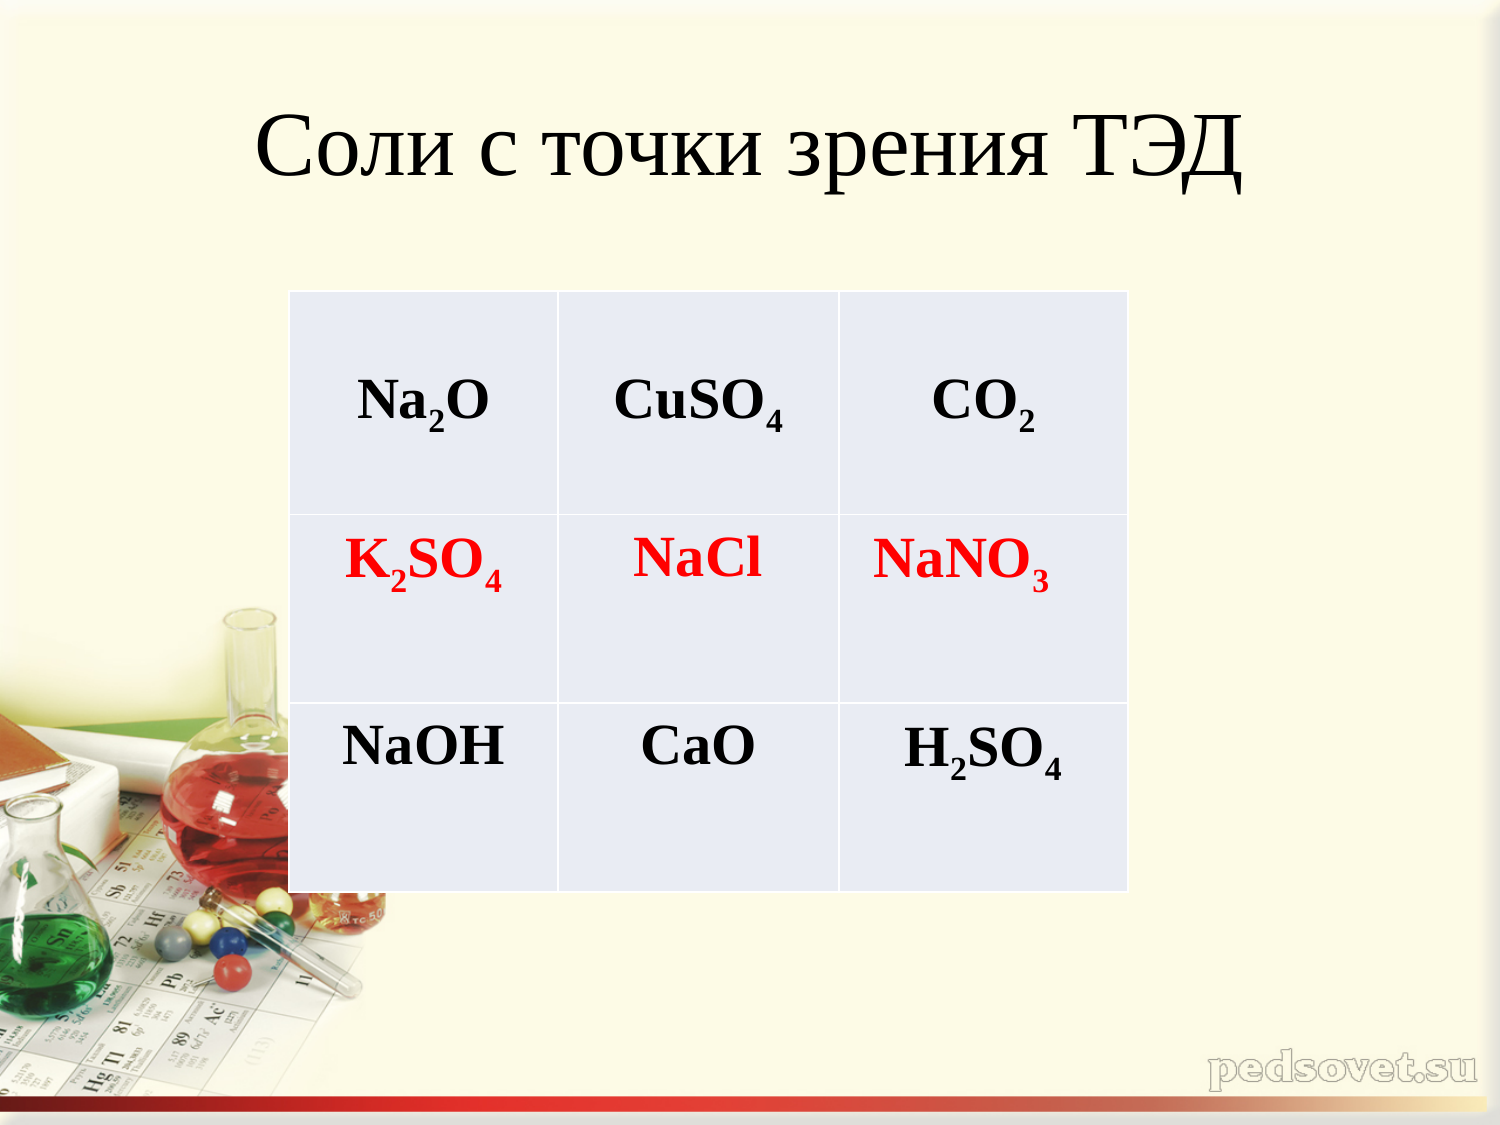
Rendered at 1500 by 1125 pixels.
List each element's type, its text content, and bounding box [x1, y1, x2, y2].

table_cell H2SO4 [840, 704, 1127, 891]
table_cell NaOH [290, 704, 557, 891]
table_cell K2SO4 [290, 515, 557, 702]
title Соли с точки зрения ТЭД [74, 44, 1426, 233]
table_cell NaCl [559, 515, 838, 702]
table_cell NaNO3 [840, 515, 1127, 702]
table_header Na2O [290, 292, 557, 514]
picture [0, 0, 1500, 1125]
table_header CO2 [840, 292, 1127, 514]
table_header CuSO4 [559, 292, 838, 514]
table_cell СaO [559, 704, 838, 891]
